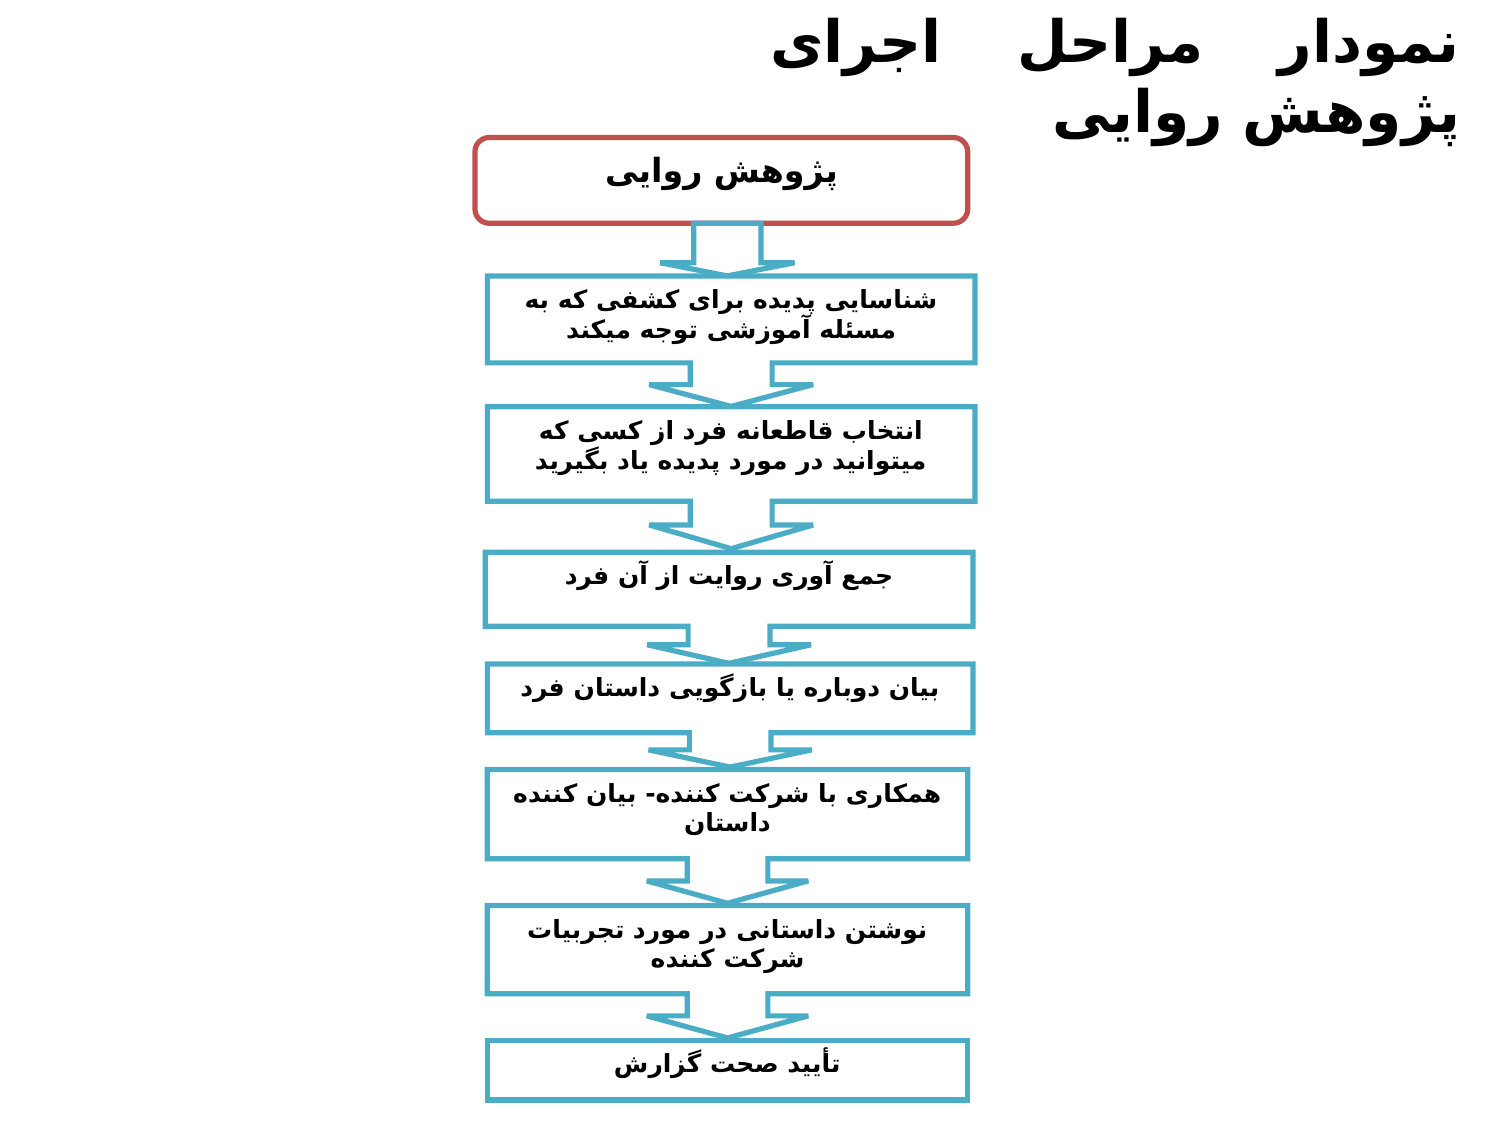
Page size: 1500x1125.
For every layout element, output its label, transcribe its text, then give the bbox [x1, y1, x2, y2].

text_box نمودار مراحل اجرای پژوهش روایی [699, 0, 1475, 153]
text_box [474, 137, 976, 1101]
